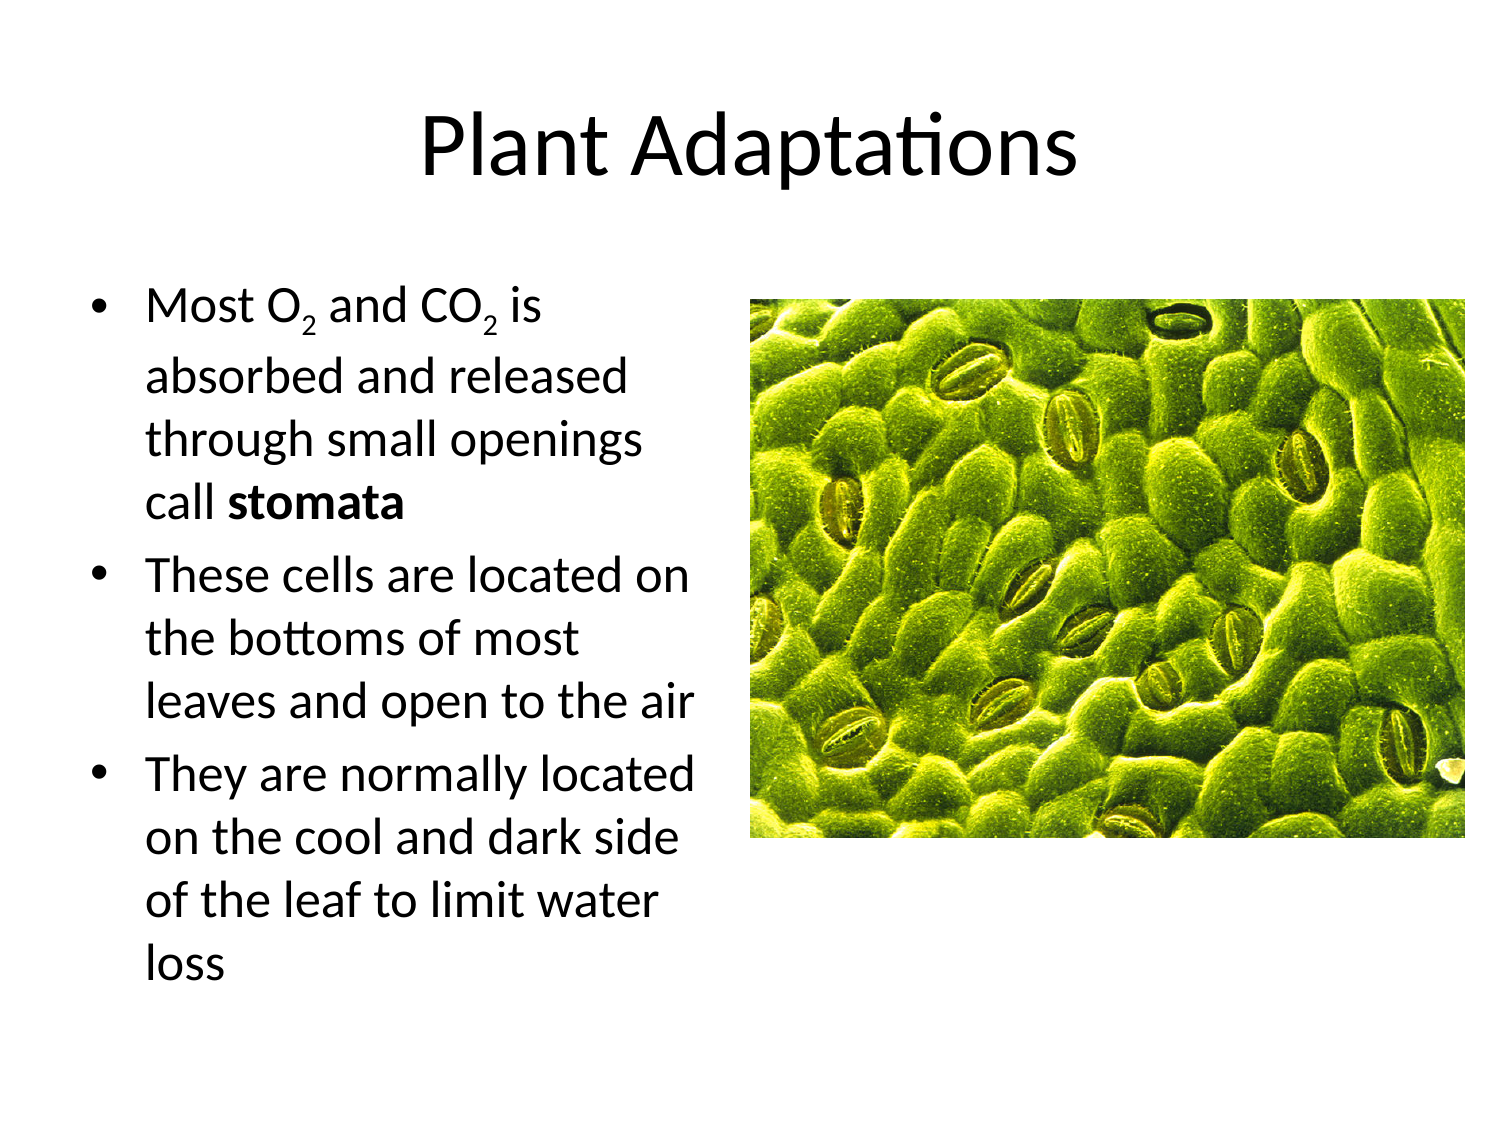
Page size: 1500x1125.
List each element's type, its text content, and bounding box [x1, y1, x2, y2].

list Most O2 and CO2 is absorbed and released through small openings call stomata These cells are located on the bottoms of most leaves and open to the air They are normally located on the cool and dark side of the leaf to limit water loss [75, 262, 738, 1005]
picture [749, 299, 1465, 838]
title Plant Adaptations [75, 45, 1425, 233]
